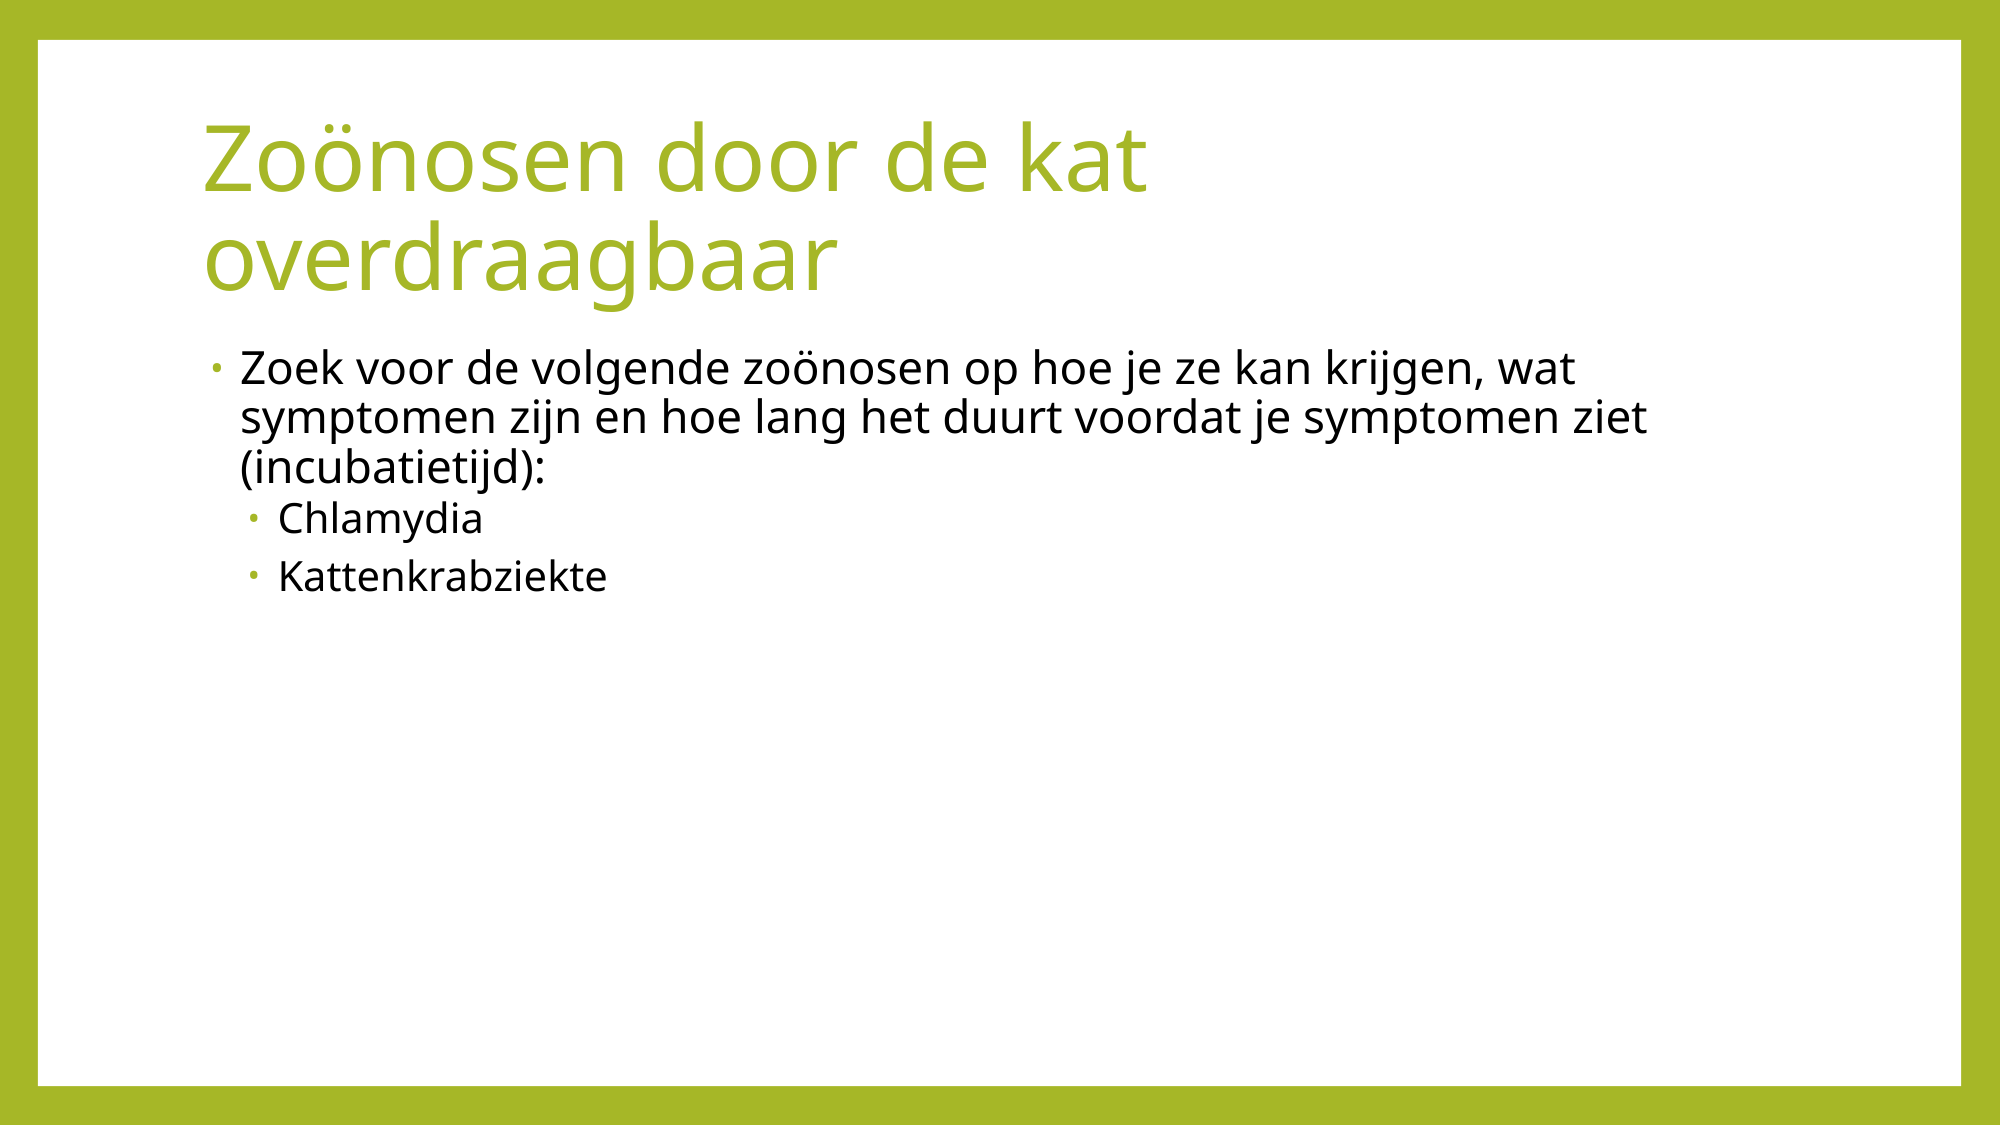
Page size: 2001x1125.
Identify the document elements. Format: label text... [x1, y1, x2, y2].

list Zoek voor de volgende zoönosen op hoe je ze kan krijgen, wat symptomen zijn en hoe lang het duurt voordat je symptomen ziet (incubatietijd): Chlamydia Kattenkrabziekte [187, 337, 1808, 1000]
title Zoönosen door de kat overdraagbaar [187, 99, 1808, 323]
